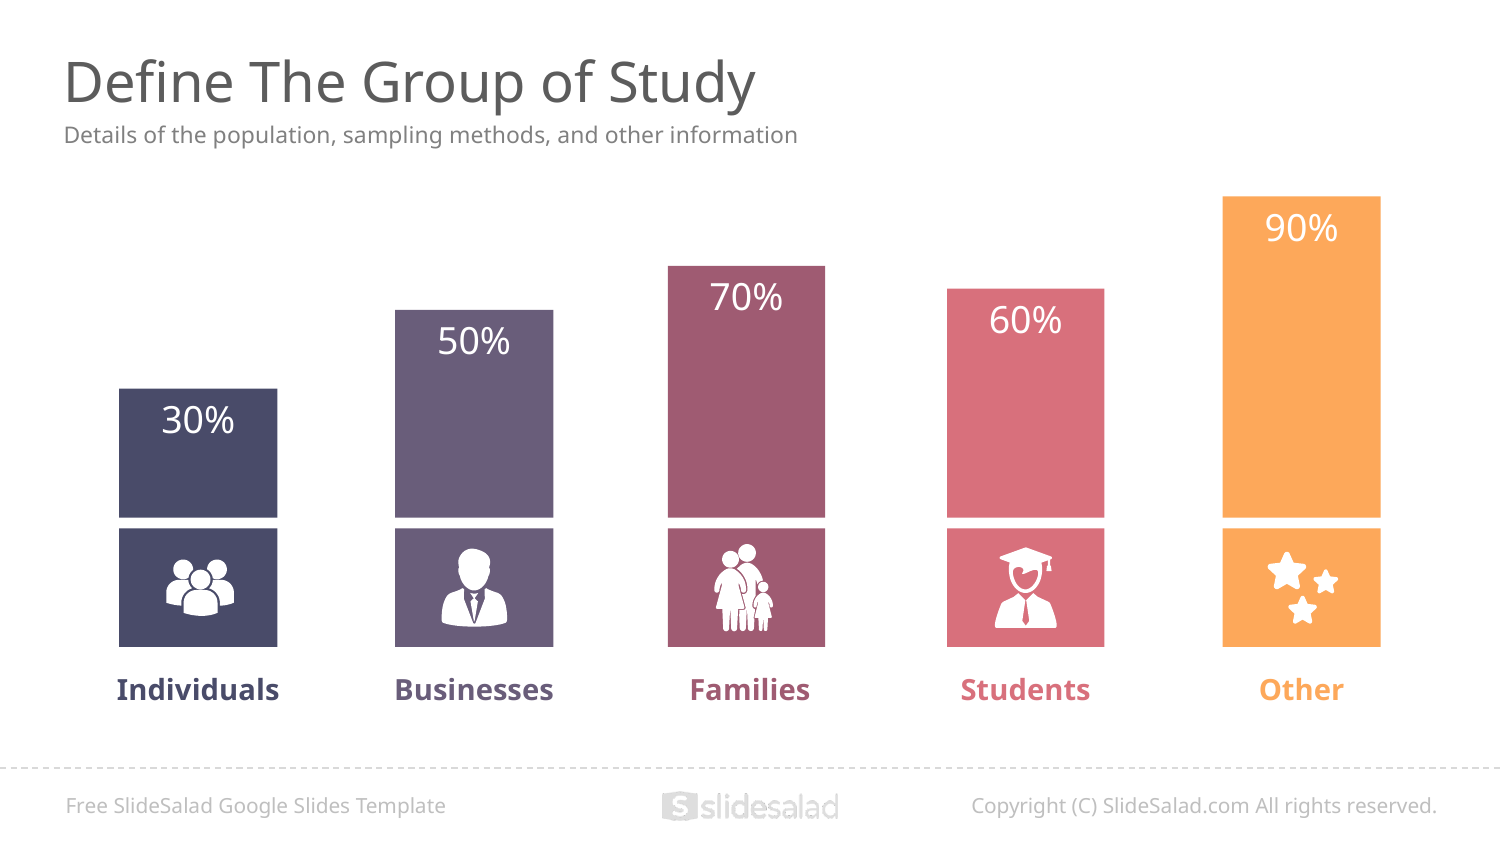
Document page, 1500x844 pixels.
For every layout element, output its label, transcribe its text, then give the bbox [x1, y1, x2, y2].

text_box Other [1187, 660, 1416, 707]
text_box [1267, 551, 1339, 624]
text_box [441, 548, 508, 627]
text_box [994, 547, 1057, 629]
text_box 30% [119, 388, 278, 518]
text_box [395, 528, 554, 647]
text_box [1222, 528, 1381, 647]
text_box 70% [667, 265, 826, 518]
list Details of the population, sampling methods, and other information [63, 119, 1437, 149]
text_box [166, 559, 234, 616]
text_box 90% [1222, 196, 1381, 518]
text_box Students [911, 660, 1140, 707]
text_box Families [635, 660, 865, 707]
text_box 50% [395, 309, 554, 518]
text_box Businesses [359, 660, 589, 707]
text_box [947, 528, 1105, 647]
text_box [714, 543, 774, 632]
picture [662, 791, 838, 823]
text_box [119, 528, 278, 647]
text_box Individuals [84, 660, 313, 707]
title Define The Group of Study [63, 46, 1437, 114]
text_box 60% [947, 288, 1105, 518]
text_box [667, 528, 826, 647]
